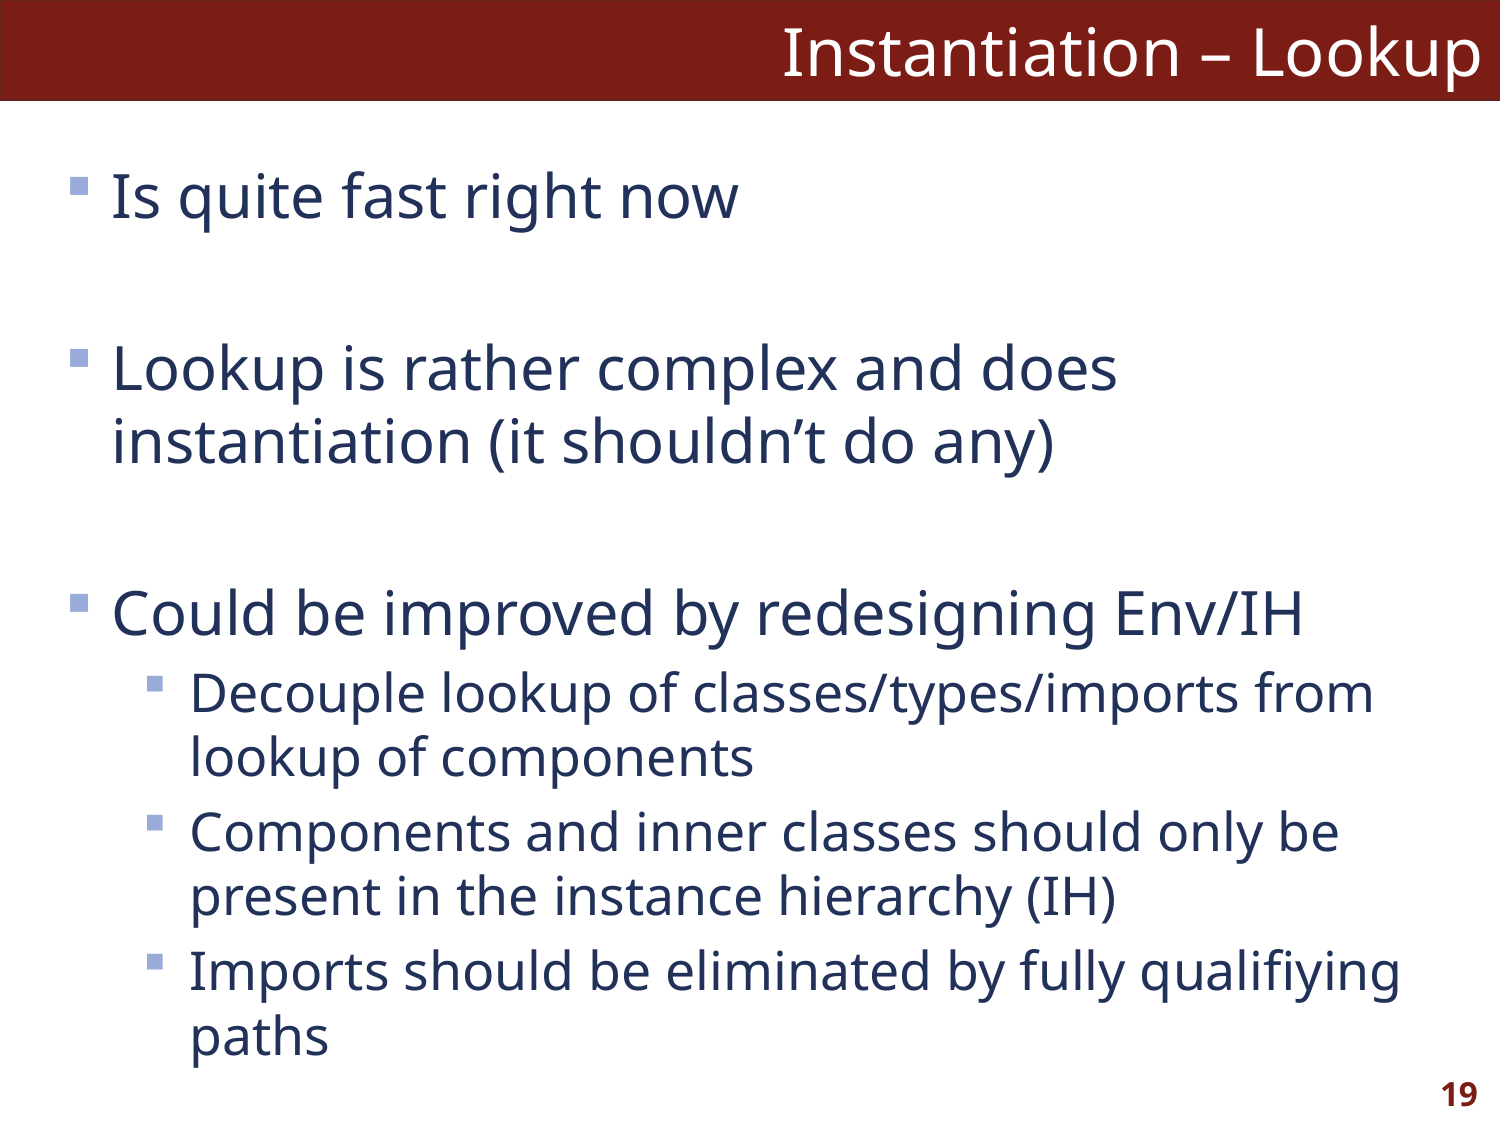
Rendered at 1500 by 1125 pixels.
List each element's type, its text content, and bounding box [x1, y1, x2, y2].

slide_number 19 [1342, 1065, 1494, 1116]
title Instantiation – Lookup [274, 0, 1500, 101]
list Is quite fast right now Lookup is rather complex and does instantiation (it shouldn’t do any) Could be improved by redesigning Env/IH Decouple lookup of classes/types/imports from lookup of components Components and inner classes should only be present in the instance hierarchy (IH) Imports should be eliminated by fully qualifiying paths [49, 149, 1451, 1076]
